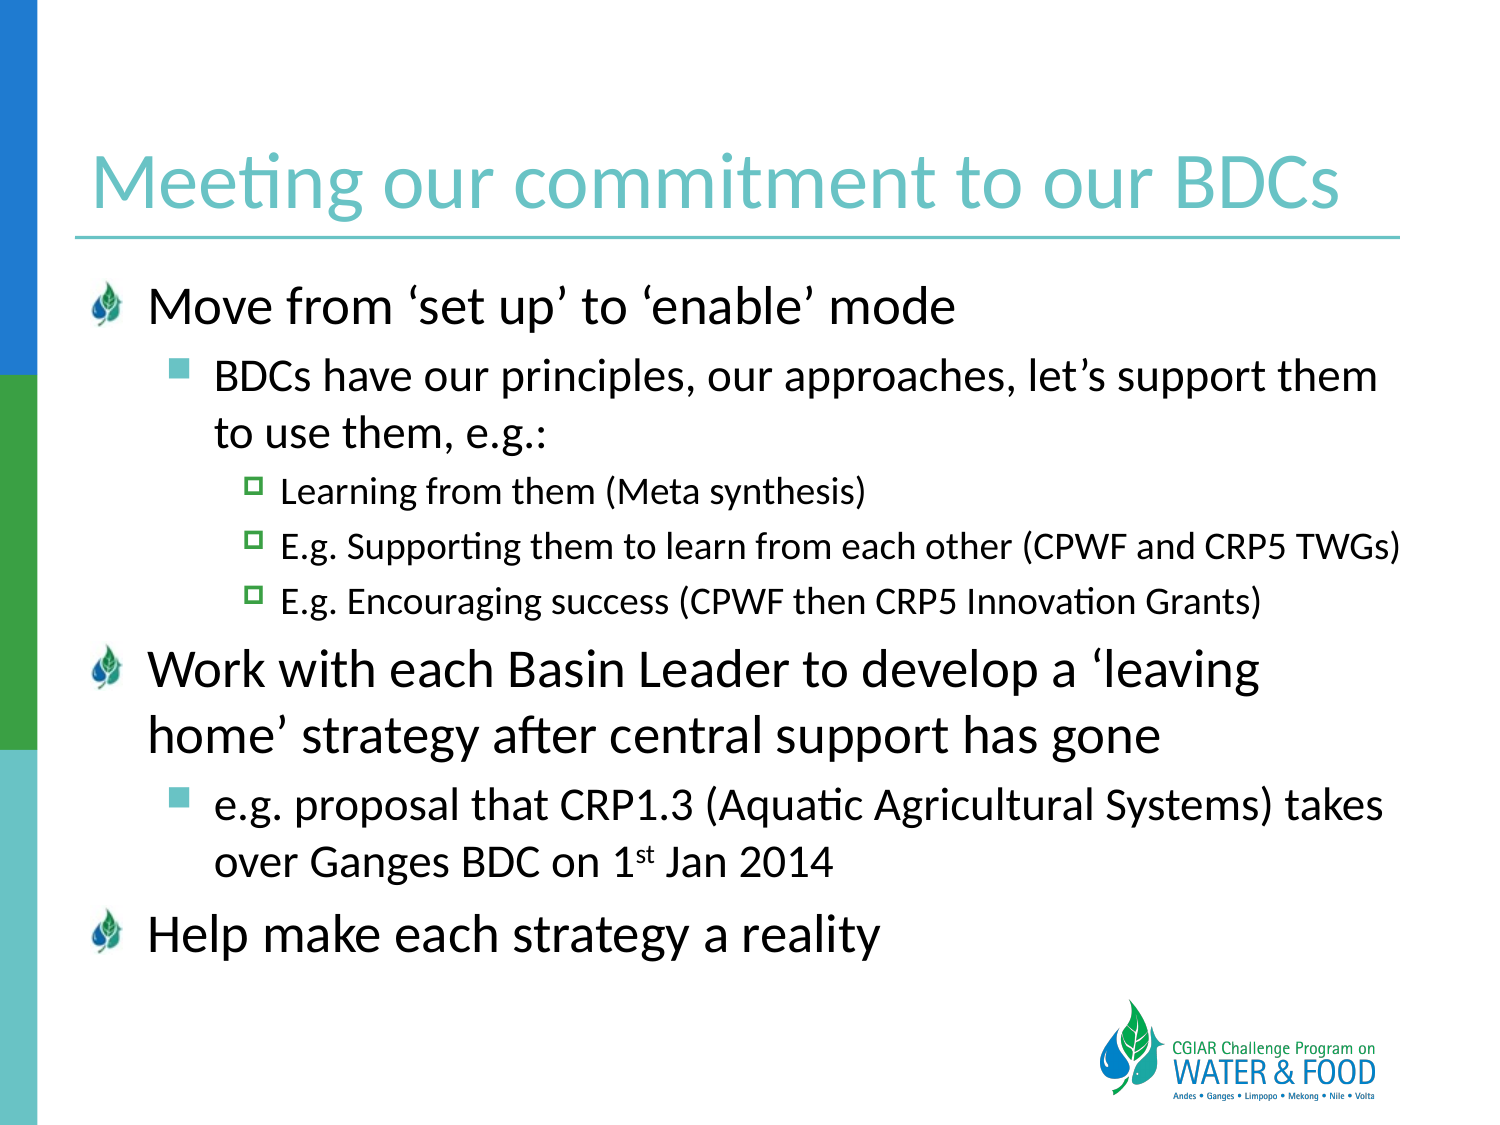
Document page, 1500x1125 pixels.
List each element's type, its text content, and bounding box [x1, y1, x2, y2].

picture [90, 905, 123, 955]
title Meeting our commitment to our BDCs [74, 45, 1426, 233]
picture [1362, 1062, 1372, 1081]
picture [90, 641, 123, 691]
picture [1100, 1006, 1375, 1101]
picture [90, 278, 123, 328]
list Move from ‘set up’ to ‘enable’ mode BDCs have our principles, our approaches, let’s support them to use them, e.g.: Learning from them (Meta synthesis) E.g. Supporting them to learn from each other (CPWF and CRP5 TWGs) E.g. Encouraging success (CPWF then CRP5 Innovation Grants) Work with each Basin Leader to develop a ‘leaving home’ strategy after central support has gone e.g. proposal that CRP1.3 (Aquatic Agricultural Systems) takes over Ganges BDC on 1st Jan 2014 Help make each strategy a reality [74, 262, 1426, 1006]
